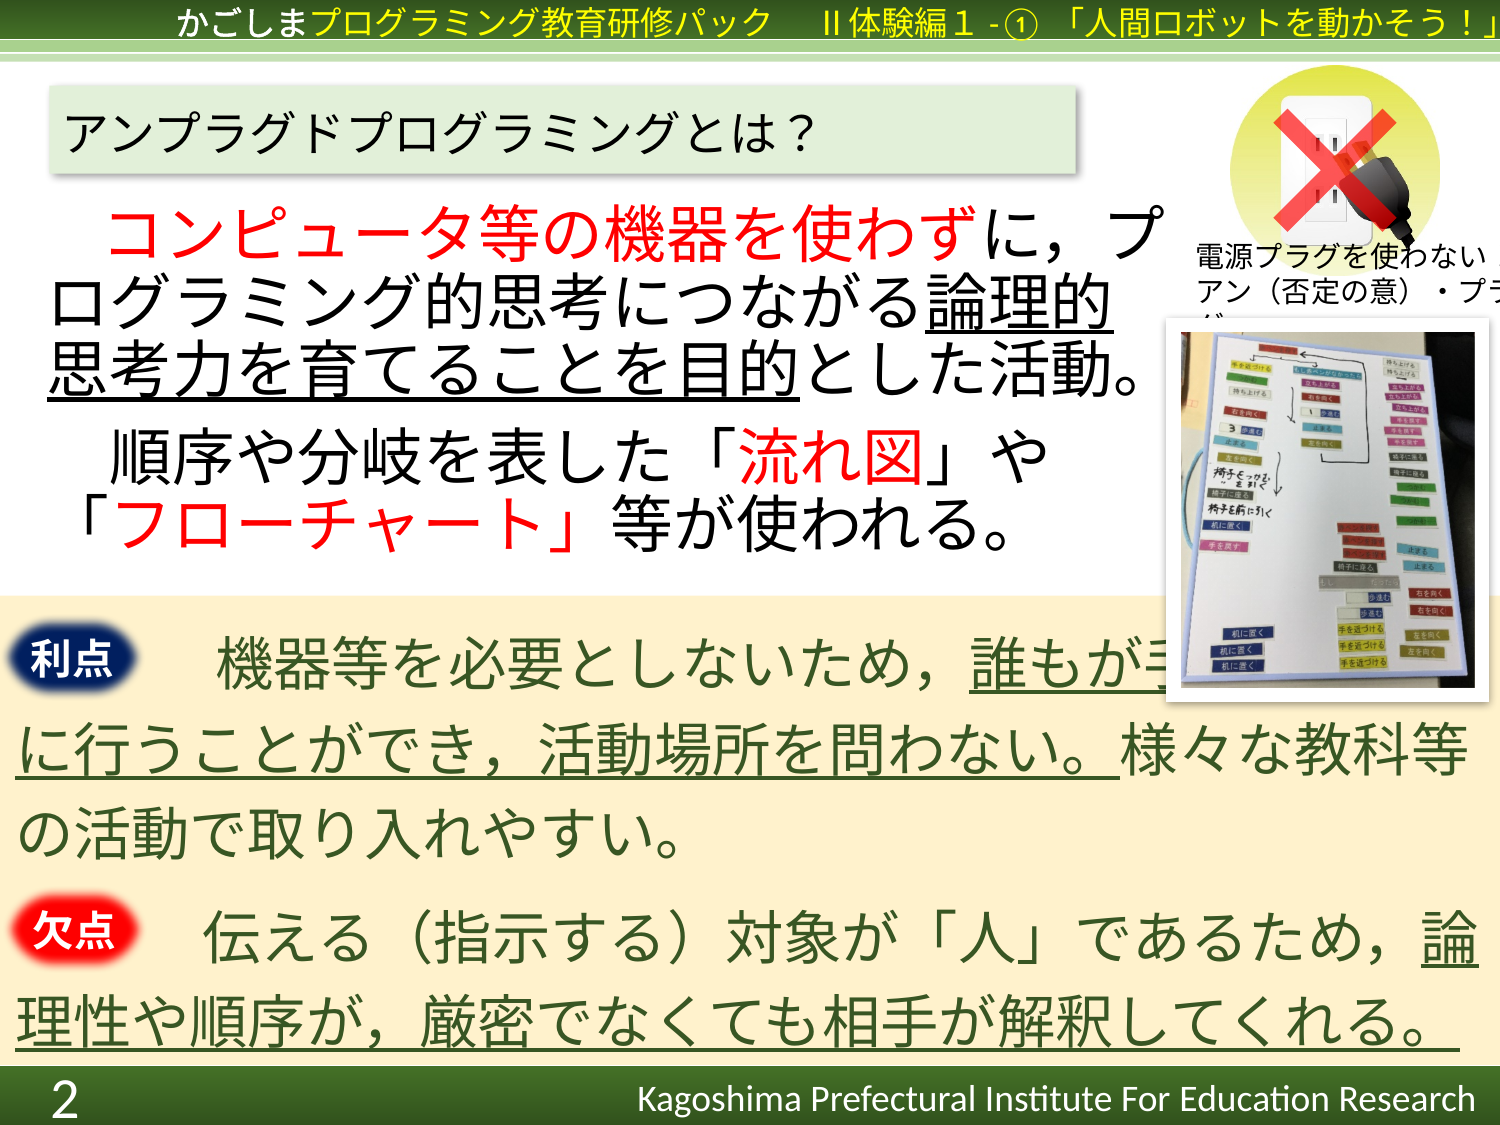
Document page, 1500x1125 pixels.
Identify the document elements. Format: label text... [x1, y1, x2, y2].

text_box 機器等を必要としないため，誰もが手軽 に行うことができ，活動場所を問わない。様々な教科等の活動で取り入れやすい。 伝える（指示する）対象が「人」であるため，論理性や順序が，厳密でなくても相手が解釈してくれる。 [0, 595, 1500, 1065]
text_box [1180, 65, 1500, 317]
slide_number 2 [0, 1065, 130, 1125]
list コンピュータ等の機器を使わずに，プログラミング的思考につながる論理的思考力を育てることを目的とした活動。 順序や分岐を表した「流れ図」や「フローチャート」等が使われる。 [31, 196, 1180, 596]
text_box アンプラグドプログラミングとは？ [49, 85, 1076, 174]
picture [1149, 332, 1500, 687]
text_box 欠点 [17, 900, 133, 959]
text_box 利点 [14, 628, 131, 688]
